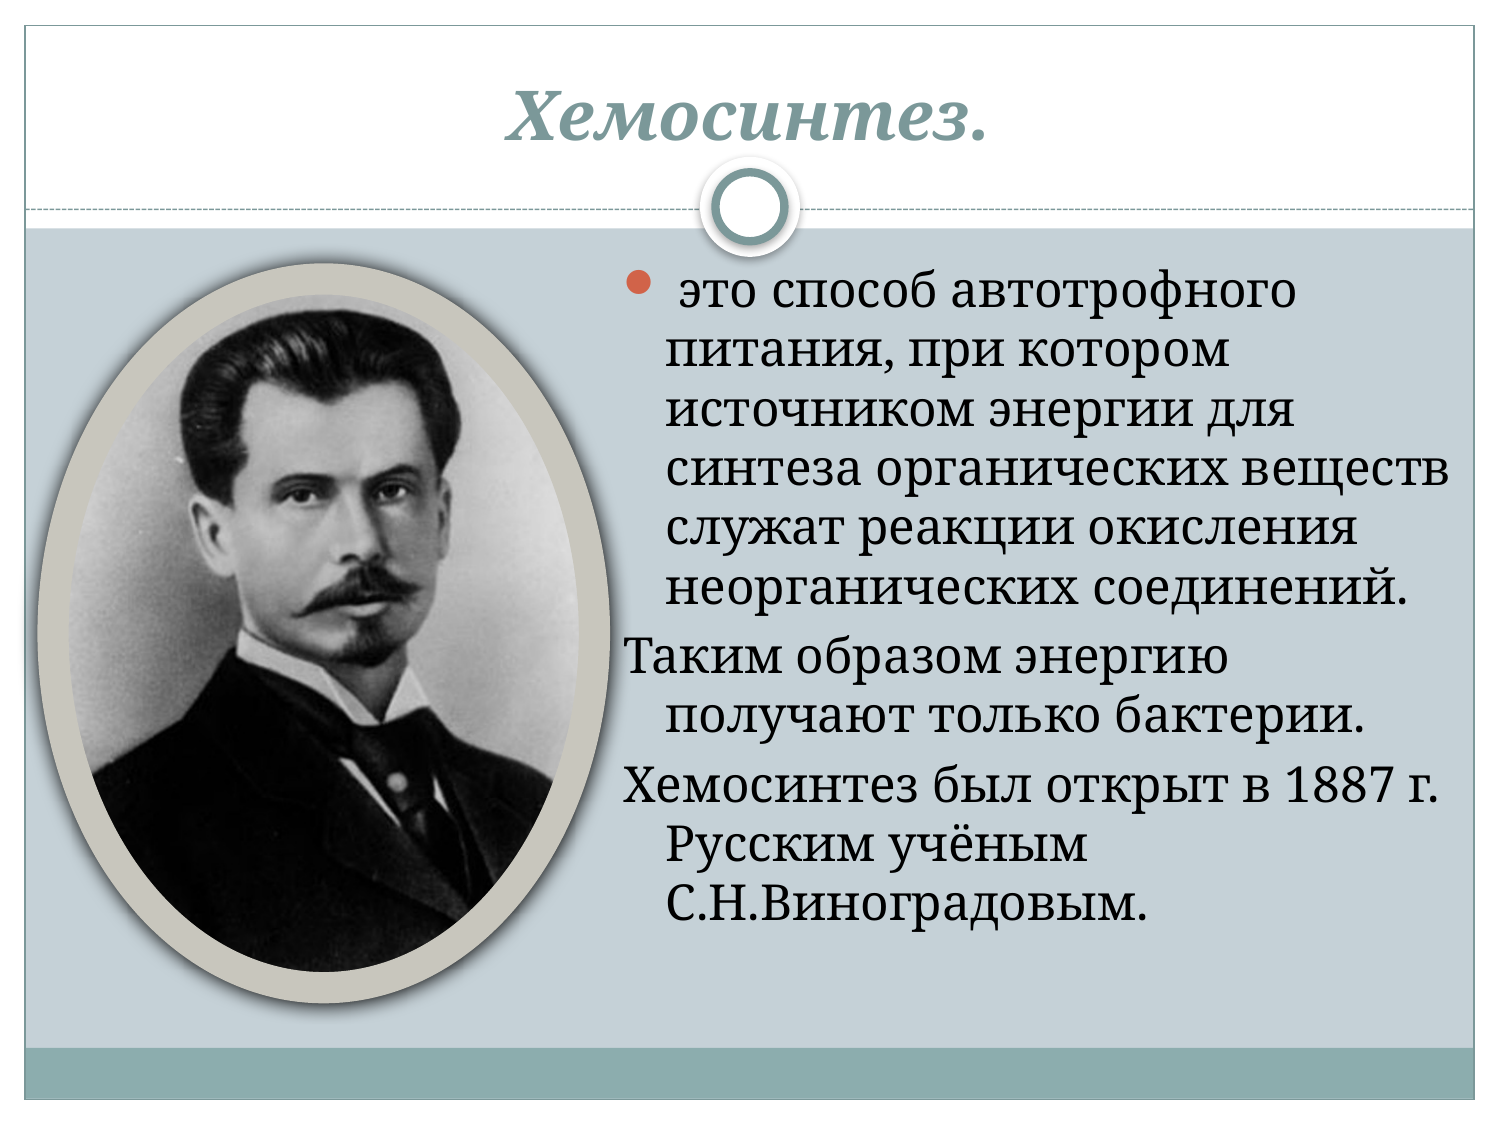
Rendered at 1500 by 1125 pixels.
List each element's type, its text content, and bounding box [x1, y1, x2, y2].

title Хемосинтез. [49, 37, 1450, 162]
list это способ автотрофного питания, при котором источником энергии для синтеза органических веществ служат реакции окисления неорганических соединений. Таким образом энергию получают только бактерии. Хемосинтез был открыт в 1887 г. Русским учёным С.Н.Виноградовым. [608, 250, 1471, 1001]
picture [52, 278, 595, 988]
